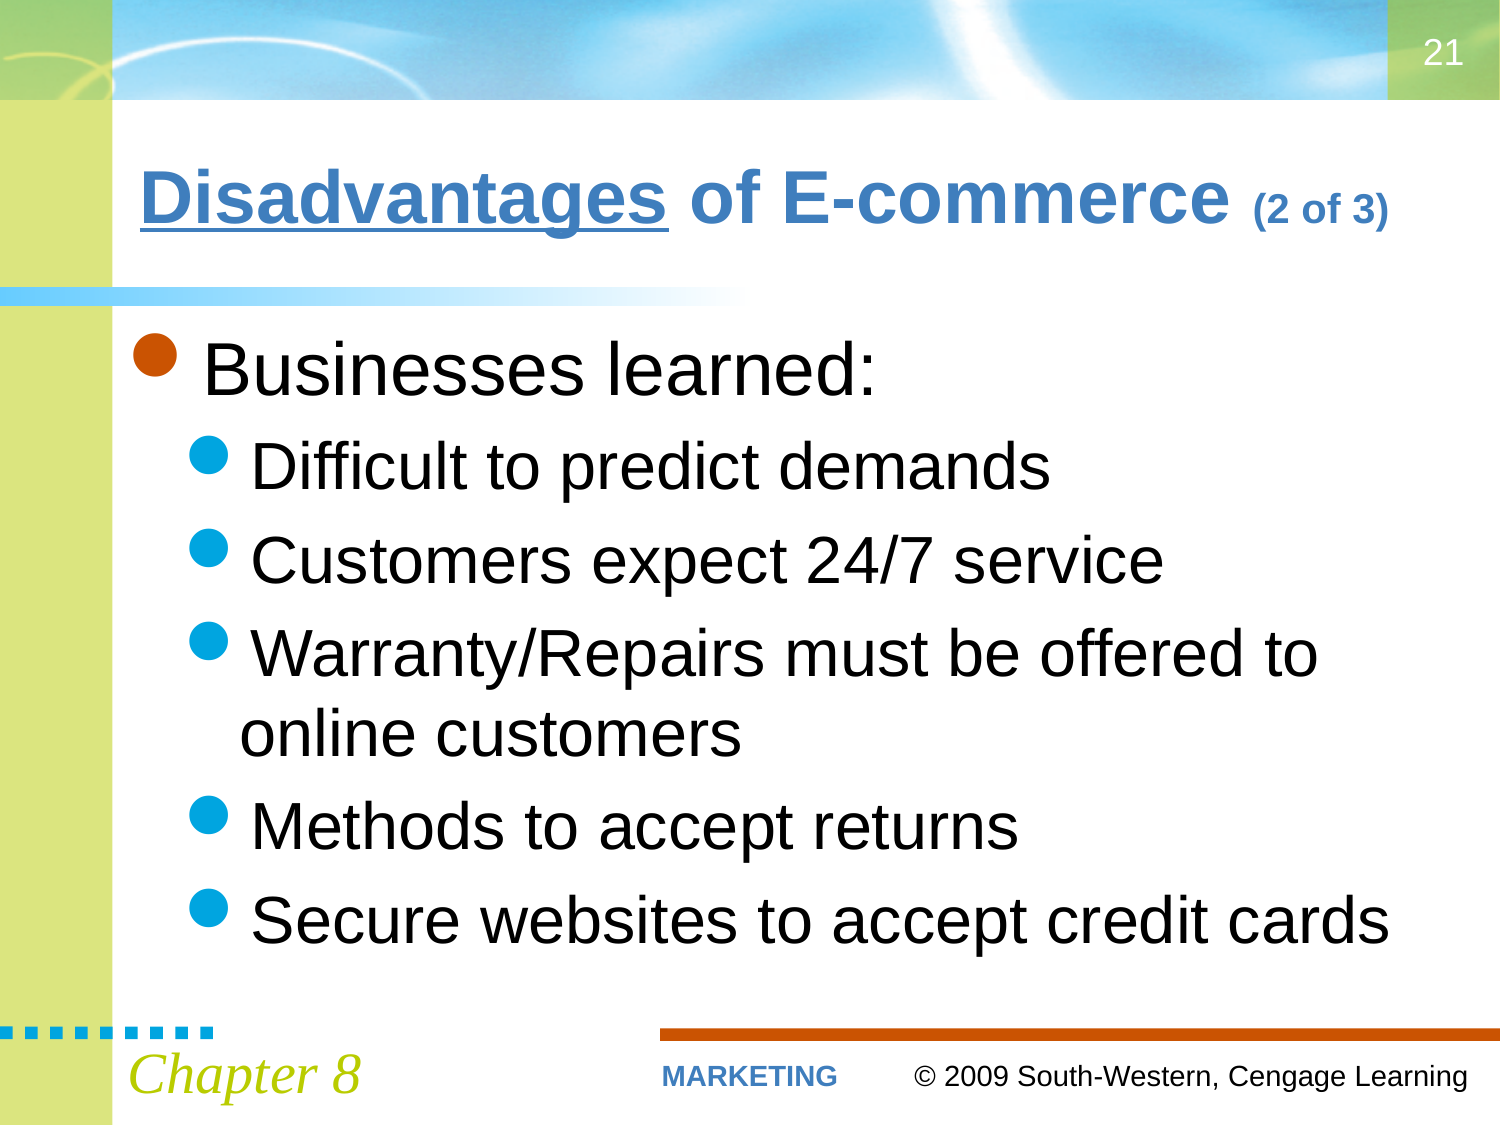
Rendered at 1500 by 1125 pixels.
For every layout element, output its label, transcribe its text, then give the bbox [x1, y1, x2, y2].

footer Chapter 8 [112, 1026, 638, 1113]
slide_number 21 [1387, 0, 1500, 101]
title Disadvantages of E-commerce (2 of 3) [112, 99, 1438, 288]
list Businesses learned: Difficult to predict demands Customers expect 24/7 service Warranty/Repairs must be offered to online customers Methods to accept returns Secure websites to accept credit cards [112, 312, 1463, 1026]
